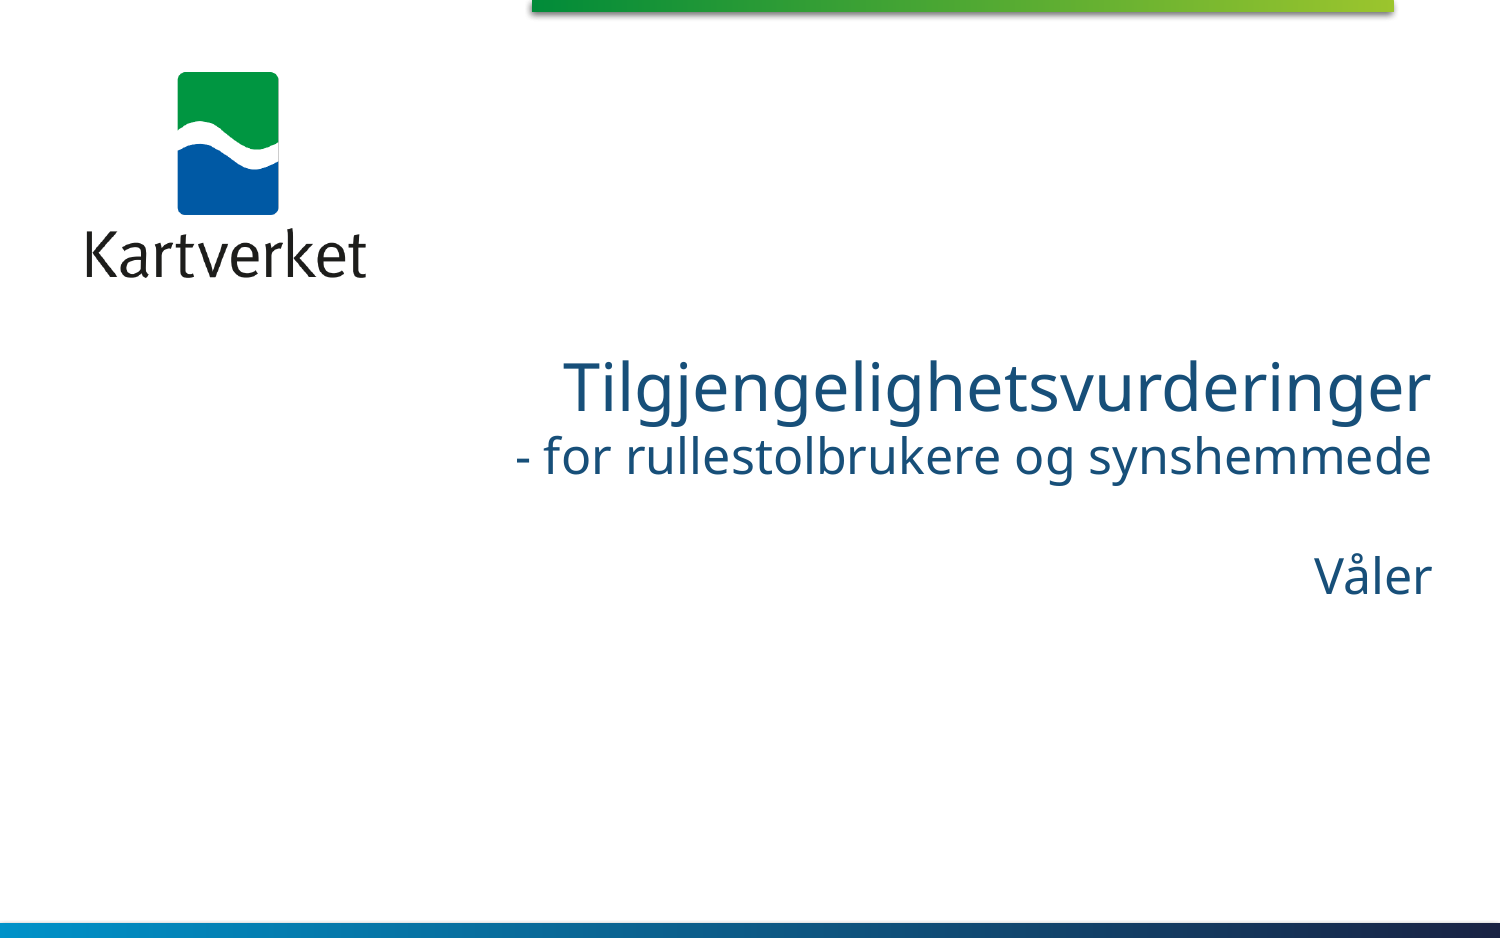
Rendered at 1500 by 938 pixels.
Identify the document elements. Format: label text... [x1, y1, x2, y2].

text_box Tilgjengelighetsvurderinger - for rullestolbrukere og synshemmede Våler [66, 337, 1449, 613]
